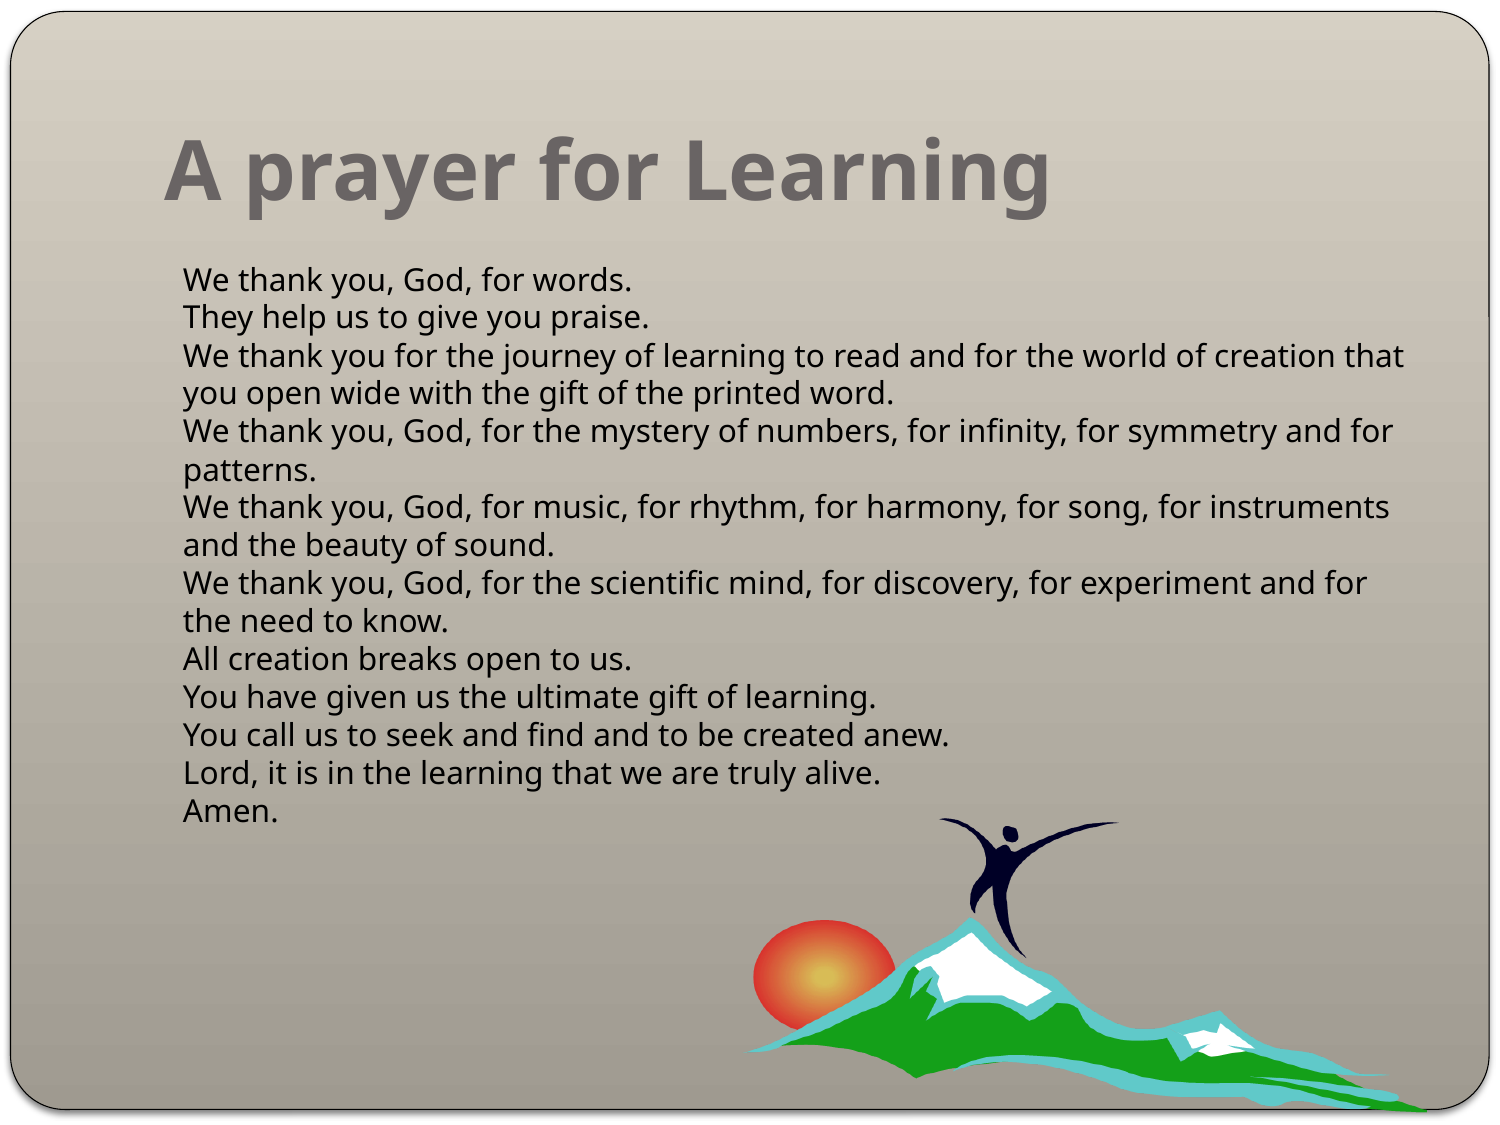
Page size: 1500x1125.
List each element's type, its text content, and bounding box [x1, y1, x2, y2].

title A prayer for Learning [150, 45, 1425, 233]
picture [738, 806, 1427, 1114]
list We thank you, God, for words. They help us to give you praise. We thank you for the journey of learning to read and for the world of creation that you open wide with the gift of the printed word. We thank you, God, for the mystery of numbers, for infinity, for symmetry and for patterns. We thank you, God, for music, for rhythm, for harmony, for song, for instruments and the beauty of sound. We thank you, God, for the scientific mind, for discovery, for experiment and for the need to know. All creation breaks open to us. You have given us the ultimate gift of learning. You call us to seek and find and to be created anew. Lord, it is in the learning that we are truly alive. Amen. [133, 237, 1425, 915]
